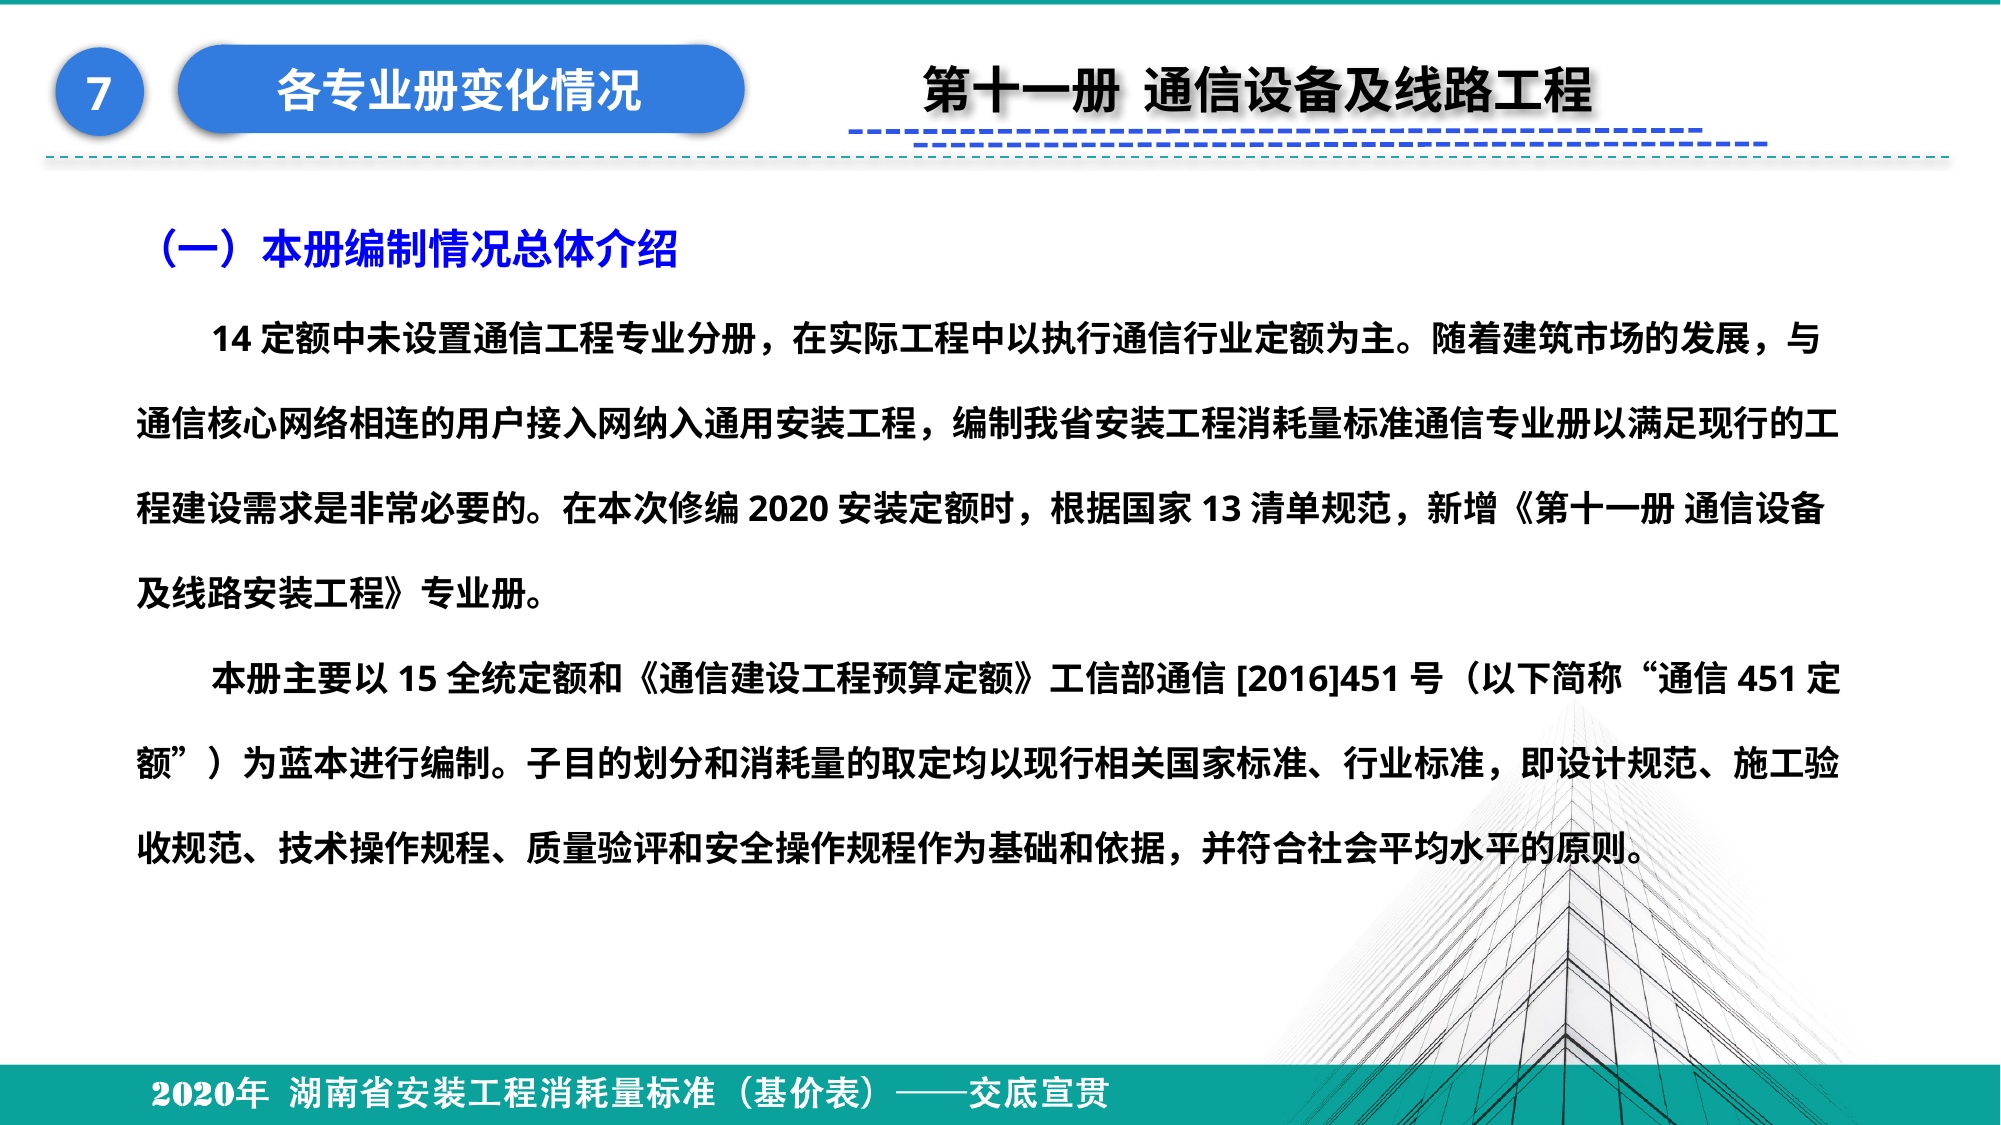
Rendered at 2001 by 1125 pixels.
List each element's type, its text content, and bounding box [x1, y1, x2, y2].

picture [0, 0, 2001, 1125]
text_box （一）本册编制情况总体介绍 14定额中未设置通信工程专业分册，在实际工程中以执行通信行业定额为主。随着建筑市场的发展，与通信核心网络相连的用户接入网纳入通用安装工程，编制我省安装工程消耗量标准通信专业册以满足现行的工程建设需求是非常必要的。在本次修编2020安装定额时，根据国家13清单规范，新增《第十一册 通信设备及线路安装工程》专业册。 本册主要以15全统定额和《通信建设工程预算定额》工信部通信[2016]451号（以下简称“通信451定额”）为蓝本进行编制。子目的划分和消耗量的取定均以现行相关国家标准、行业标准，即设计规范、施工验收规范、技术操作规程、质量验评和安全操作规程作为基础和依据，并符合社会平均水平的原则。 [121, 175, 1864, 876]
slide_number [1918, 0, 2000, 52]
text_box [45, 44, 1955, 158]
